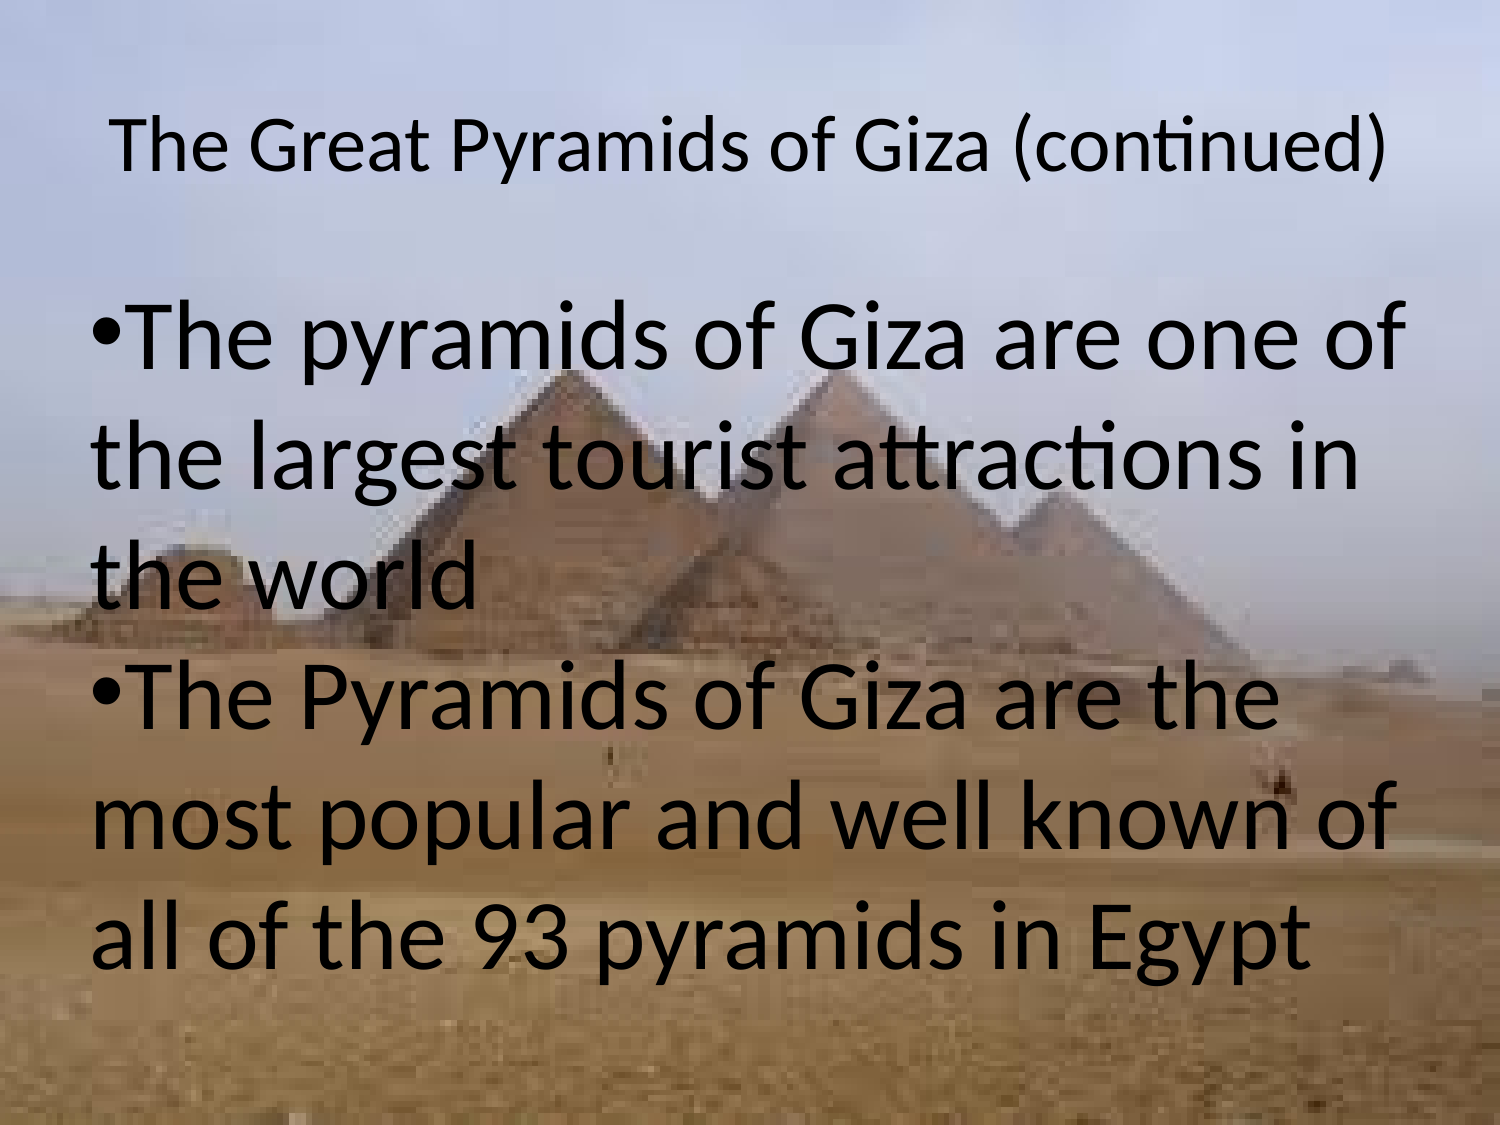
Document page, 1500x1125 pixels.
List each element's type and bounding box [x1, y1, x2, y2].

list [0, 0, 1500, 1125]
